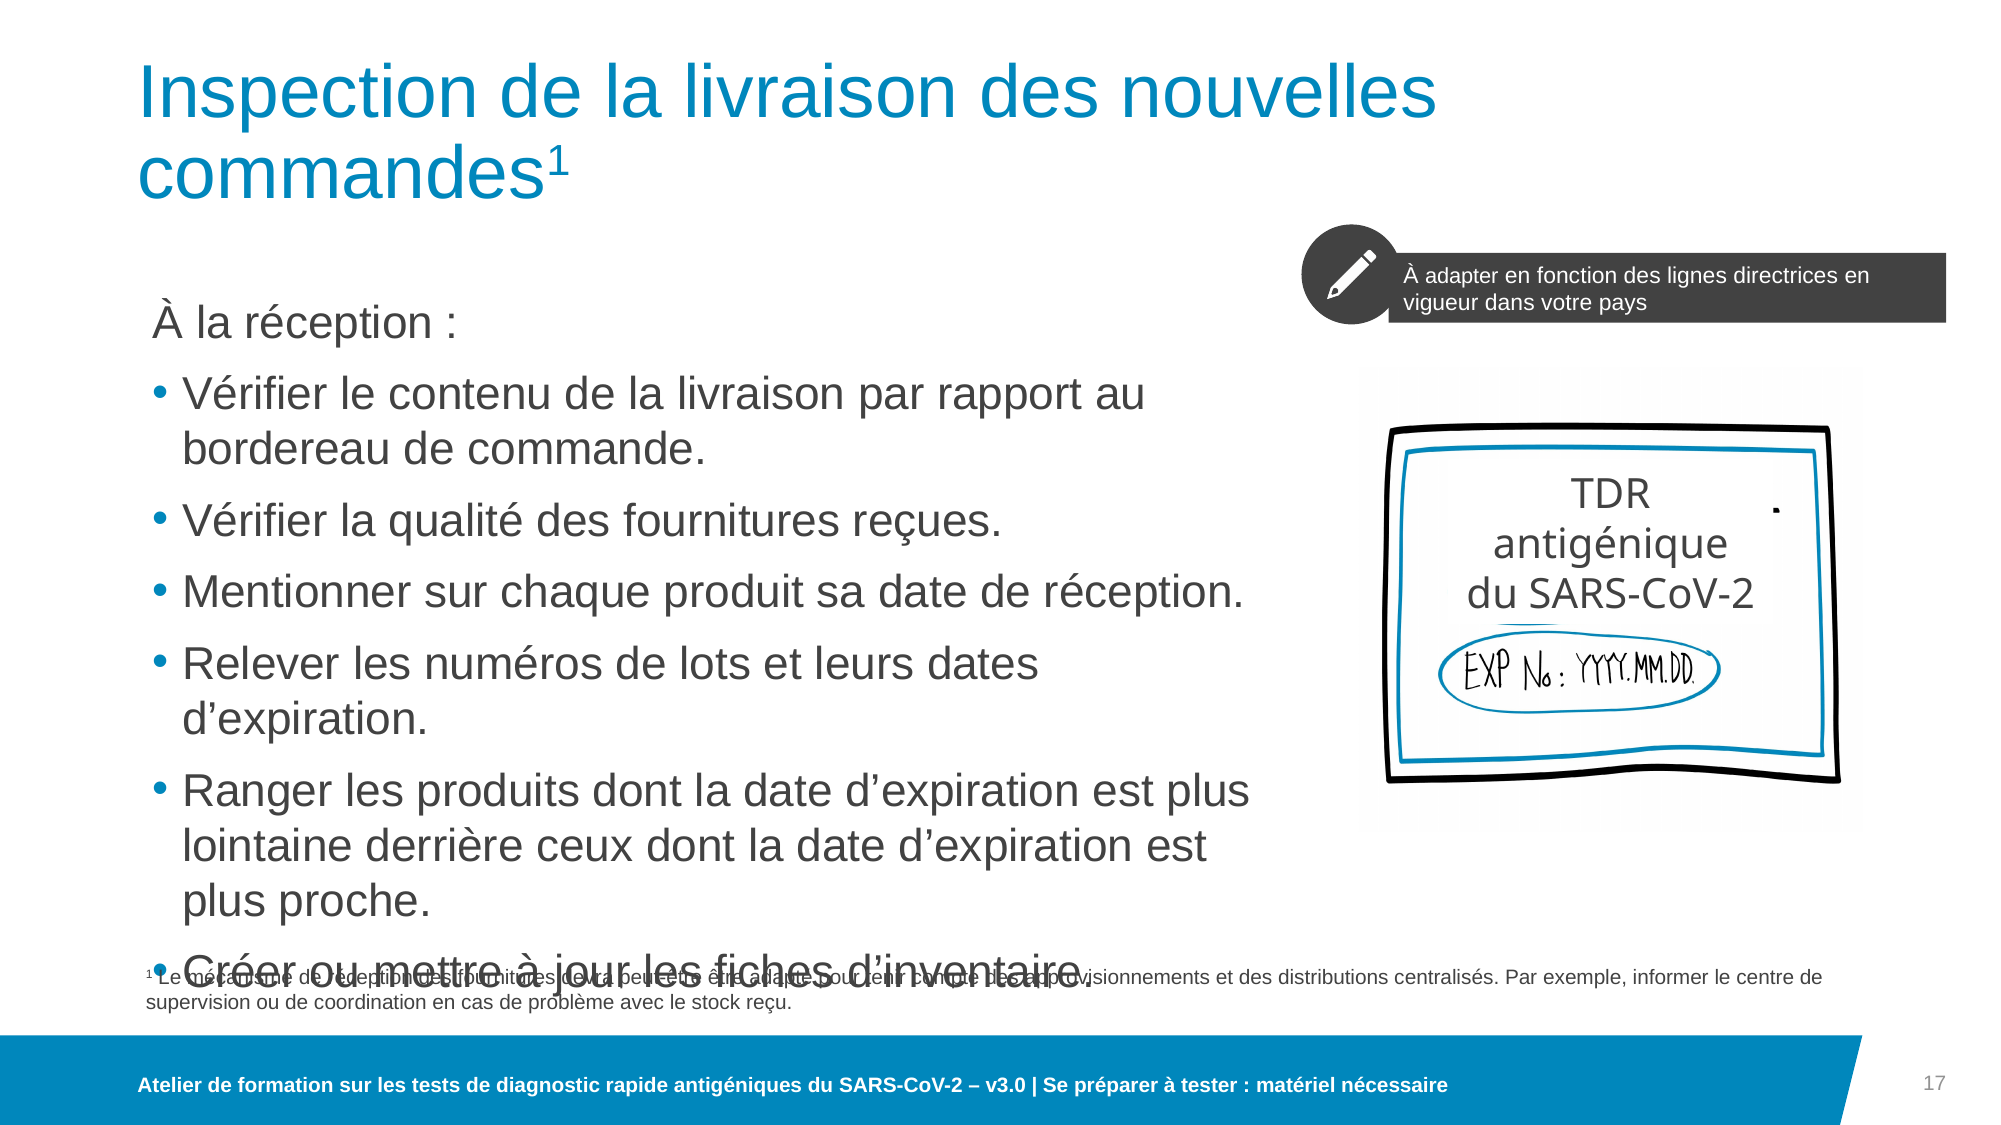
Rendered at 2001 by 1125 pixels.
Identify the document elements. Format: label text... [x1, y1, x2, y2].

footer Atelier de formation sur les tests de diagnostic rapide antigéniques du SARS-CoV-2 – v3.0 | Se préparer à tester : matériel nécessaire [137, 1042, 1536, 1125]
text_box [1302, 225, 1947, 324]
list À la réception : Vérifier le contenu de la livraison par rapport au bordereau de commande. Vérifier la qualité des fournitures reçues. Mentionner sur chaque produit sa date de réception. Relever les numéros de lots et leurs dates d’expiration. Ranger les produits dont la date d’expiration est plus lointaine derrière ceux dont la date d’expiration est plus proche. Créer ou mettre à jour les fiches d’inventaire. [137, 284, 1303, 955]
slide_number 17 [1862, 1035, 1947, 1125]
title Inspection de la livraison des nouvelles commandes1 [137, 59, 1863, 215]
text_box 1 Le mécanisme de réception des fournitures devra peut-être être adapté pour tenir compte des approvisionnements et des distributions centralisés. Par exemple, informer le centre de supervision ou de coordination en cas de problème avec le stock reçu. [137, 955, 1843, 1022]
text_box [1358, 367, 1863, 832]
